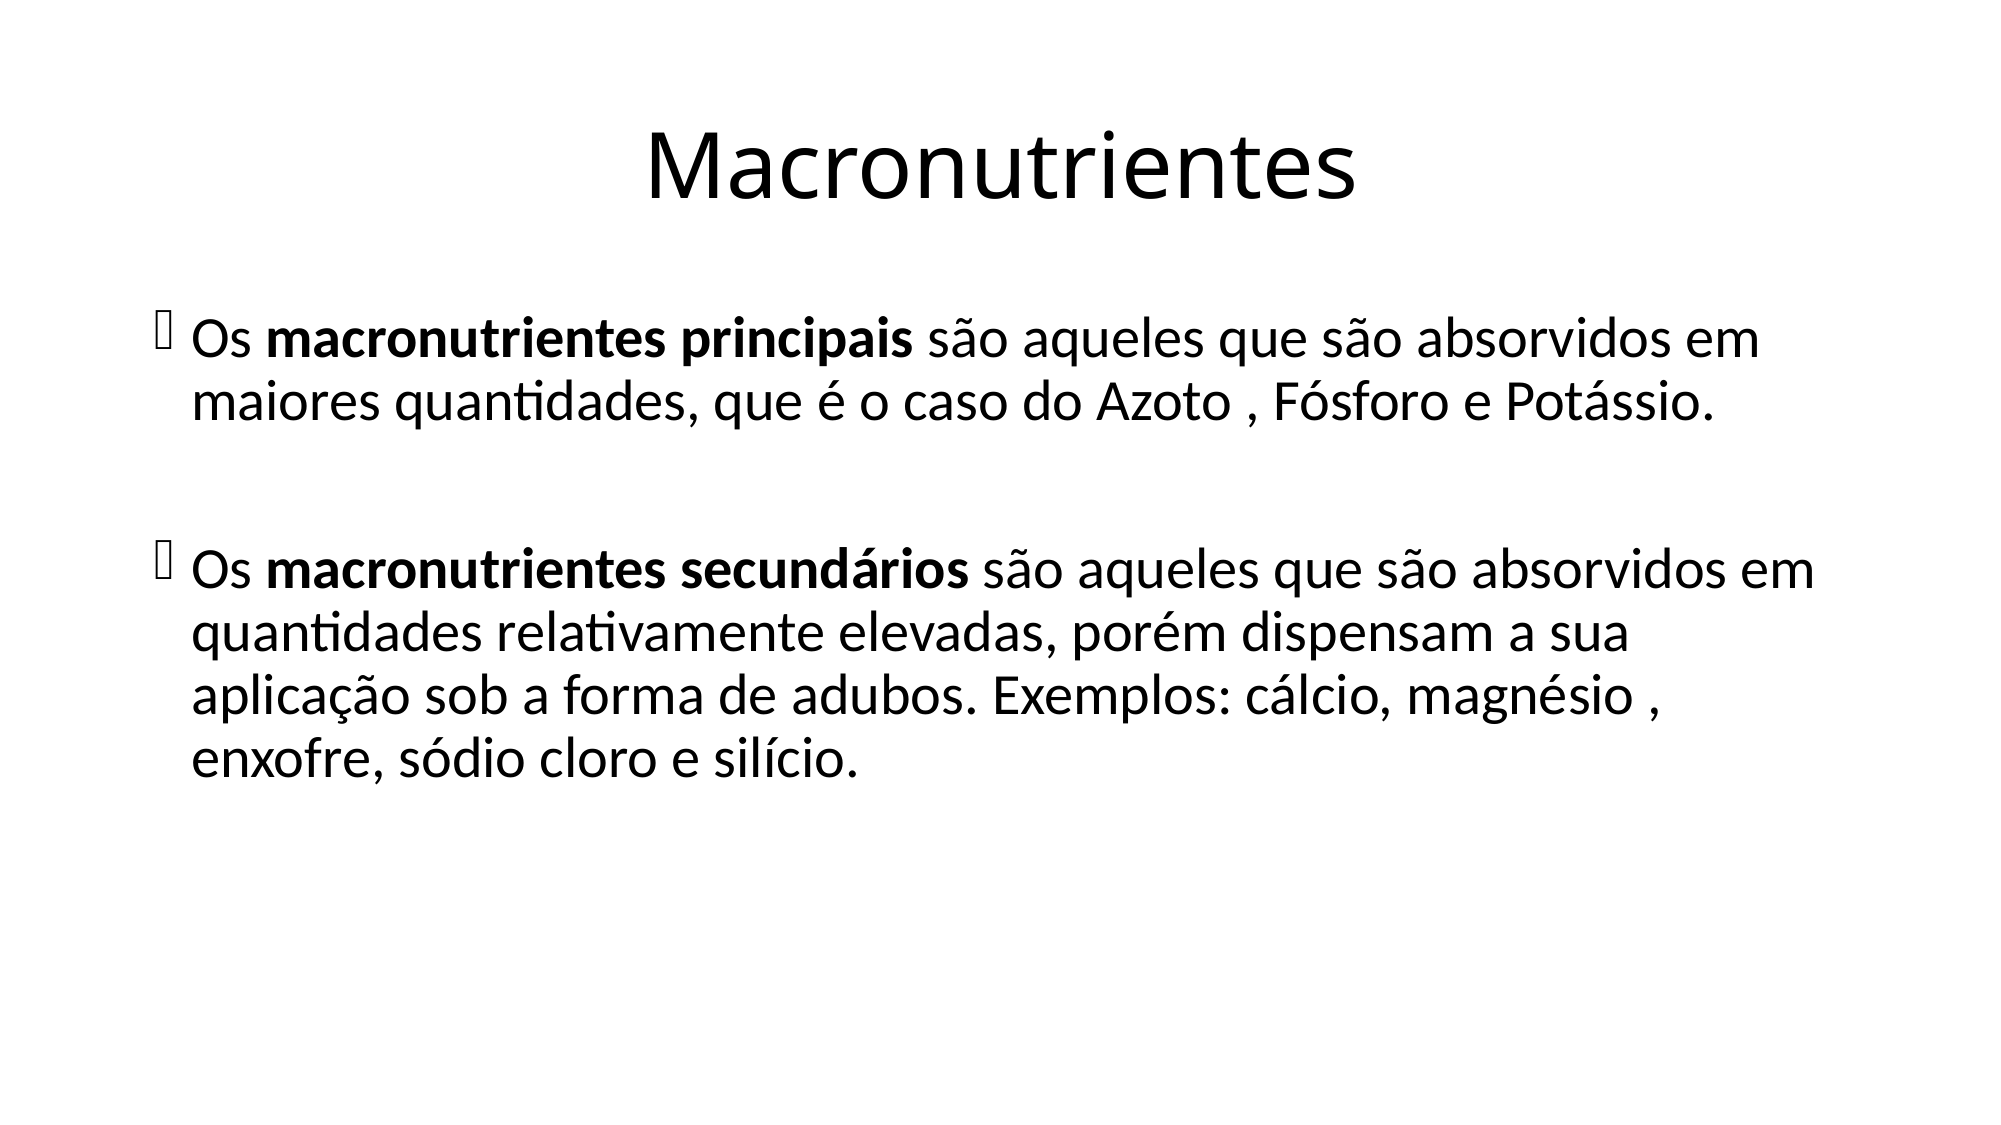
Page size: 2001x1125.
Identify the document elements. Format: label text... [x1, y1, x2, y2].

title Macronutrientes [138, 60, 1864, 278]
list Os macronutrientes principais são aqueles que são absorvidos em maiores quantidades, que é o caso do Azoto , Fósforo e Potássio. Os macronutrientes secundários são aqueles que são absorvidos em quantidades relativamente elevadas, porém dispensam a sua aplicação sob a forma de adubos. Exemplos: cálcio, magnésio , enxofre, sódio cloro e silício. [138, 299, 1864, 1014]
